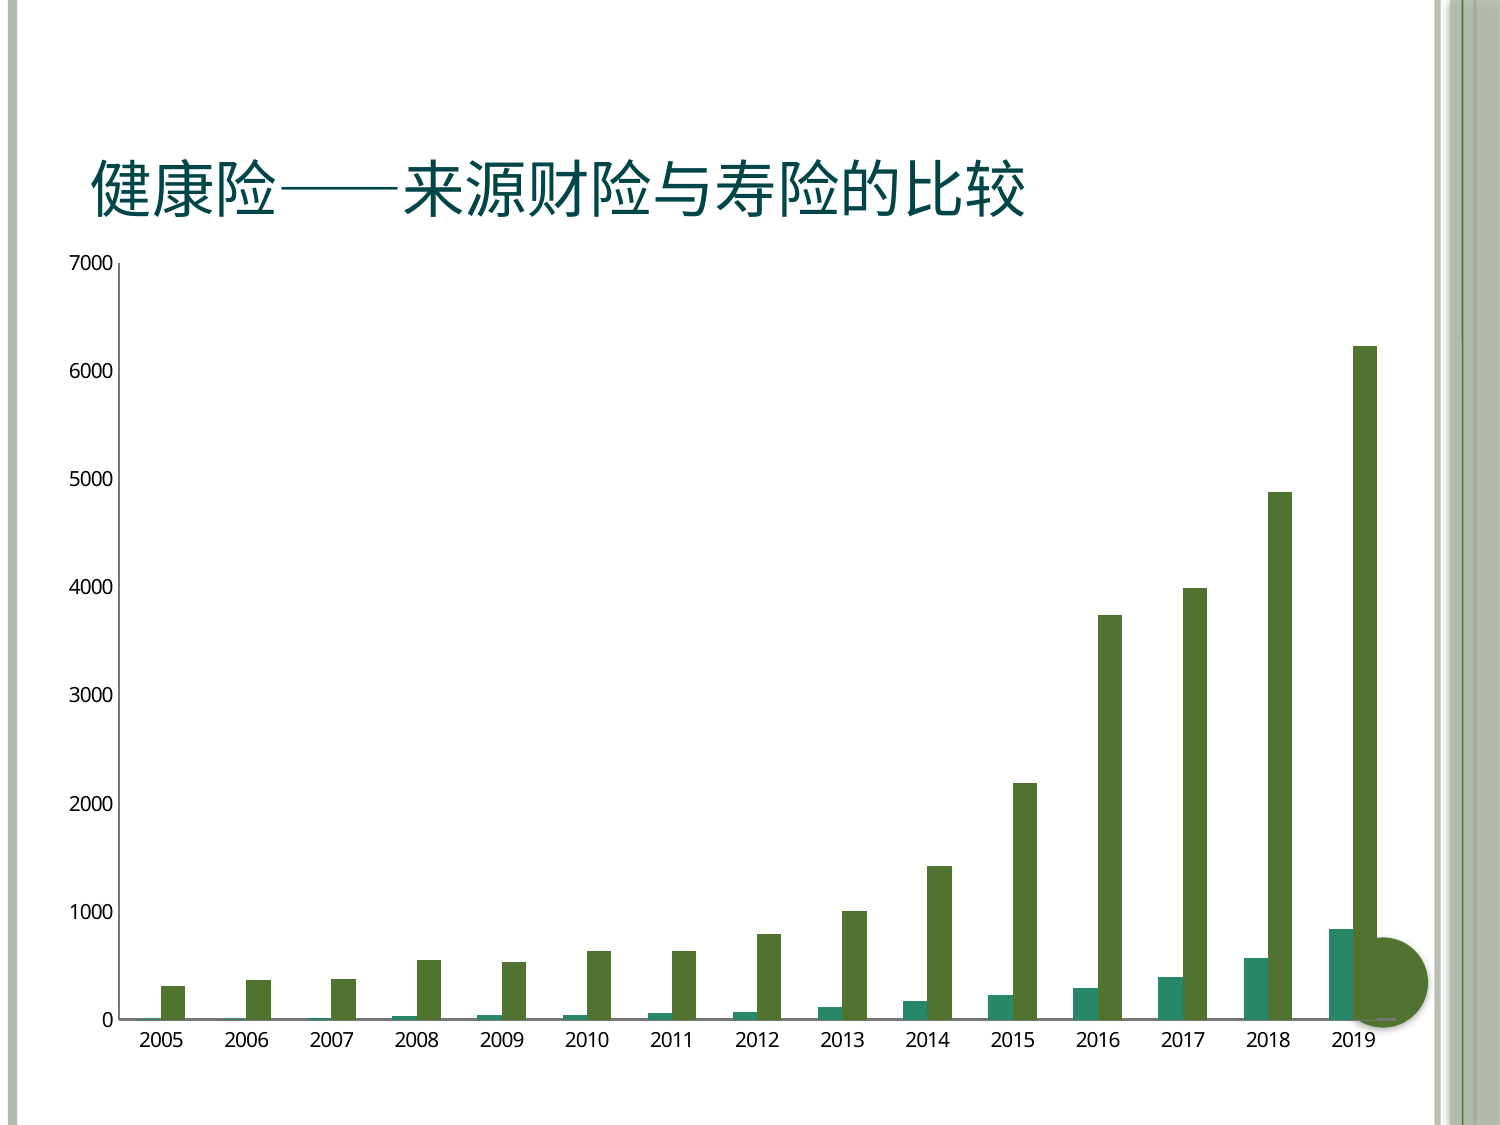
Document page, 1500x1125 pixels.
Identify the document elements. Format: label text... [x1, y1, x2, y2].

chart [40, 231, 1424, 1071]
title 健康险——来源财险与寿险的比较 [75, 45, 1300, 228]
